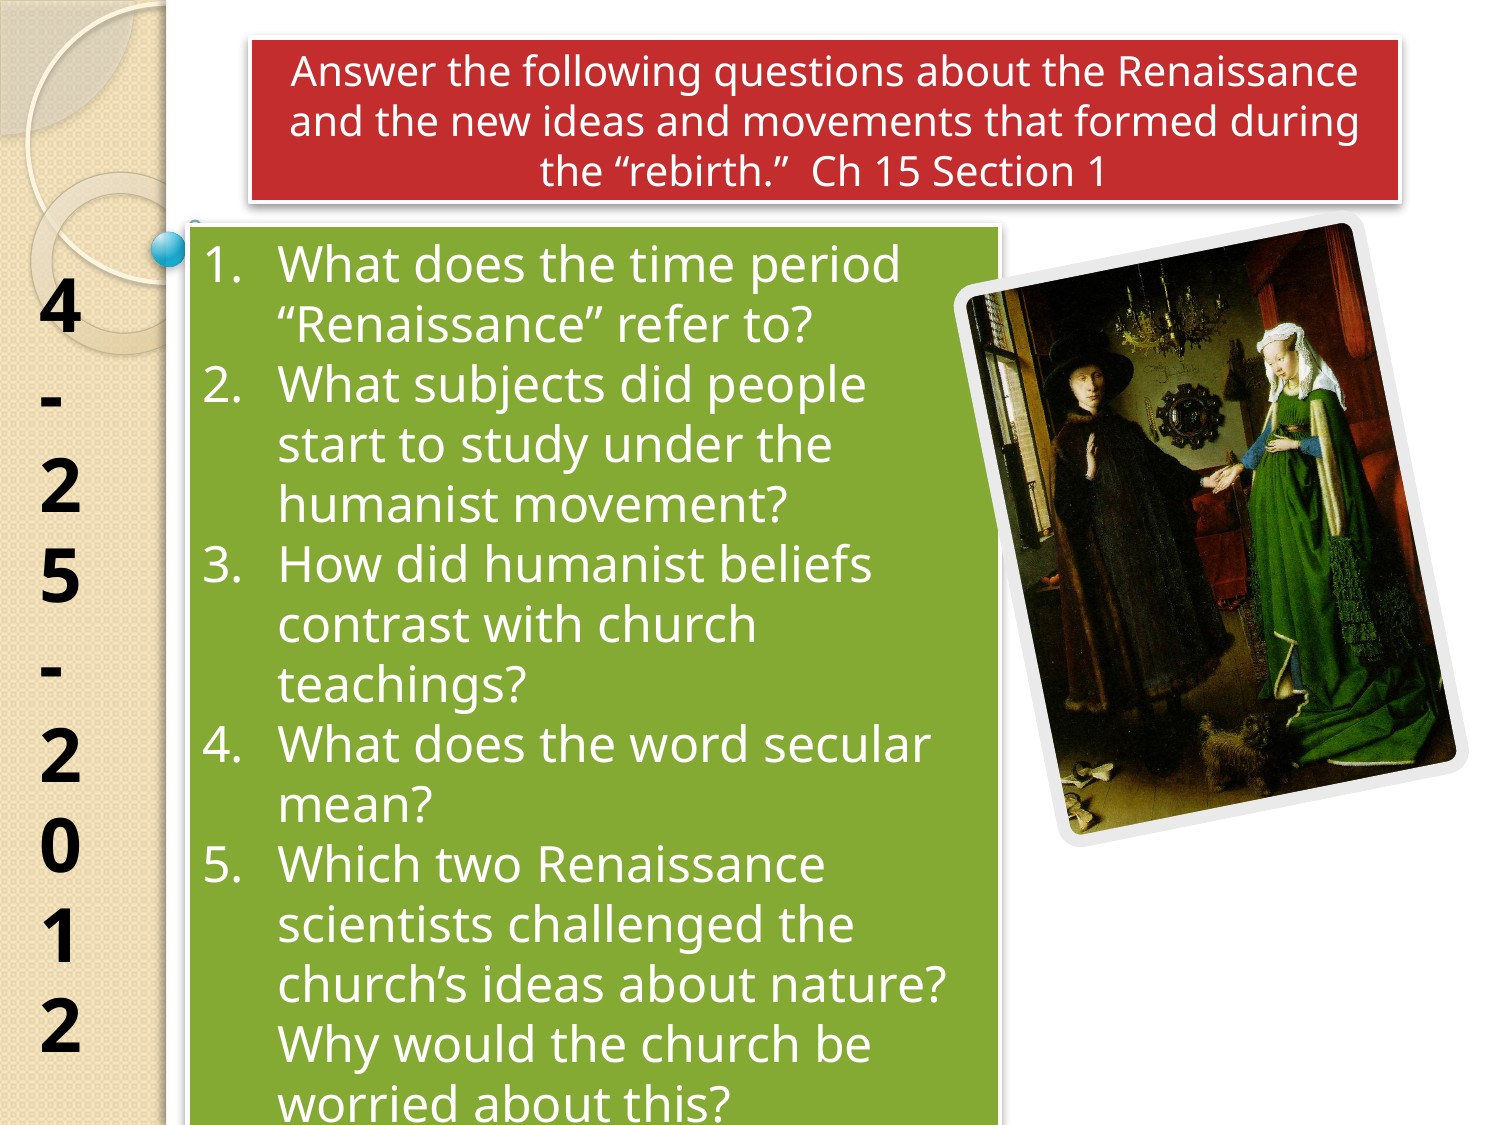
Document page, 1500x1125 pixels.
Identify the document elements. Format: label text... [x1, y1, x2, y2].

picture [968, 224, 1454, 834]
text_box Answer the following questions about the Renaissance and the new ideas and movements that formed during the “rebirth.” Ch 15 Section 1 [248, 35, 1402, 204]
text_box What does the time period “Renaissance” refer to? What subjects did people start to study under the humanist movement? How did humanist beliefs contrast with church teachings? What does the word secular mean? Which two Renaissance scientists challenged the church’s ideas about nature? Why would the church be worried about this? [185, 223, 1002, 1125]
text_box 4 - 25 - 2012 [24, 249, 138, 1075]
